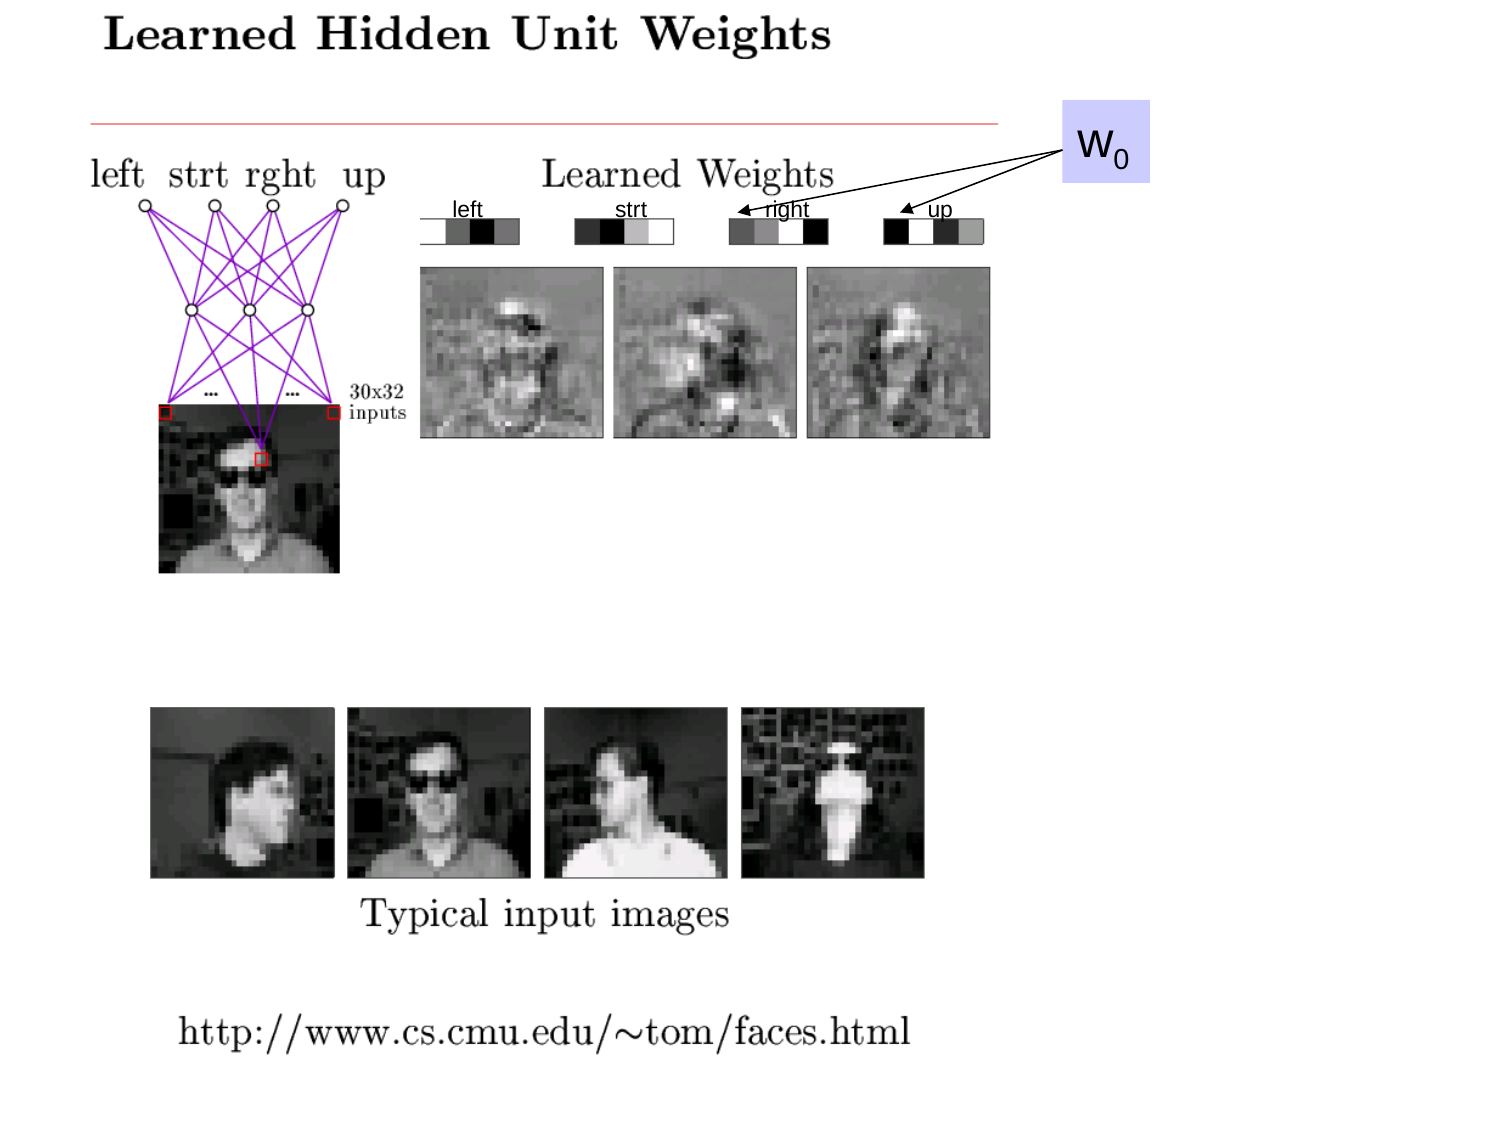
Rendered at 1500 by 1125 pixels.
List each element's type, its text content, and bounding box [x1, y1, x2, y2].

picture [0, 0, 1044, 1060]
text_box w0 [1062, 99, 1150, 183]
